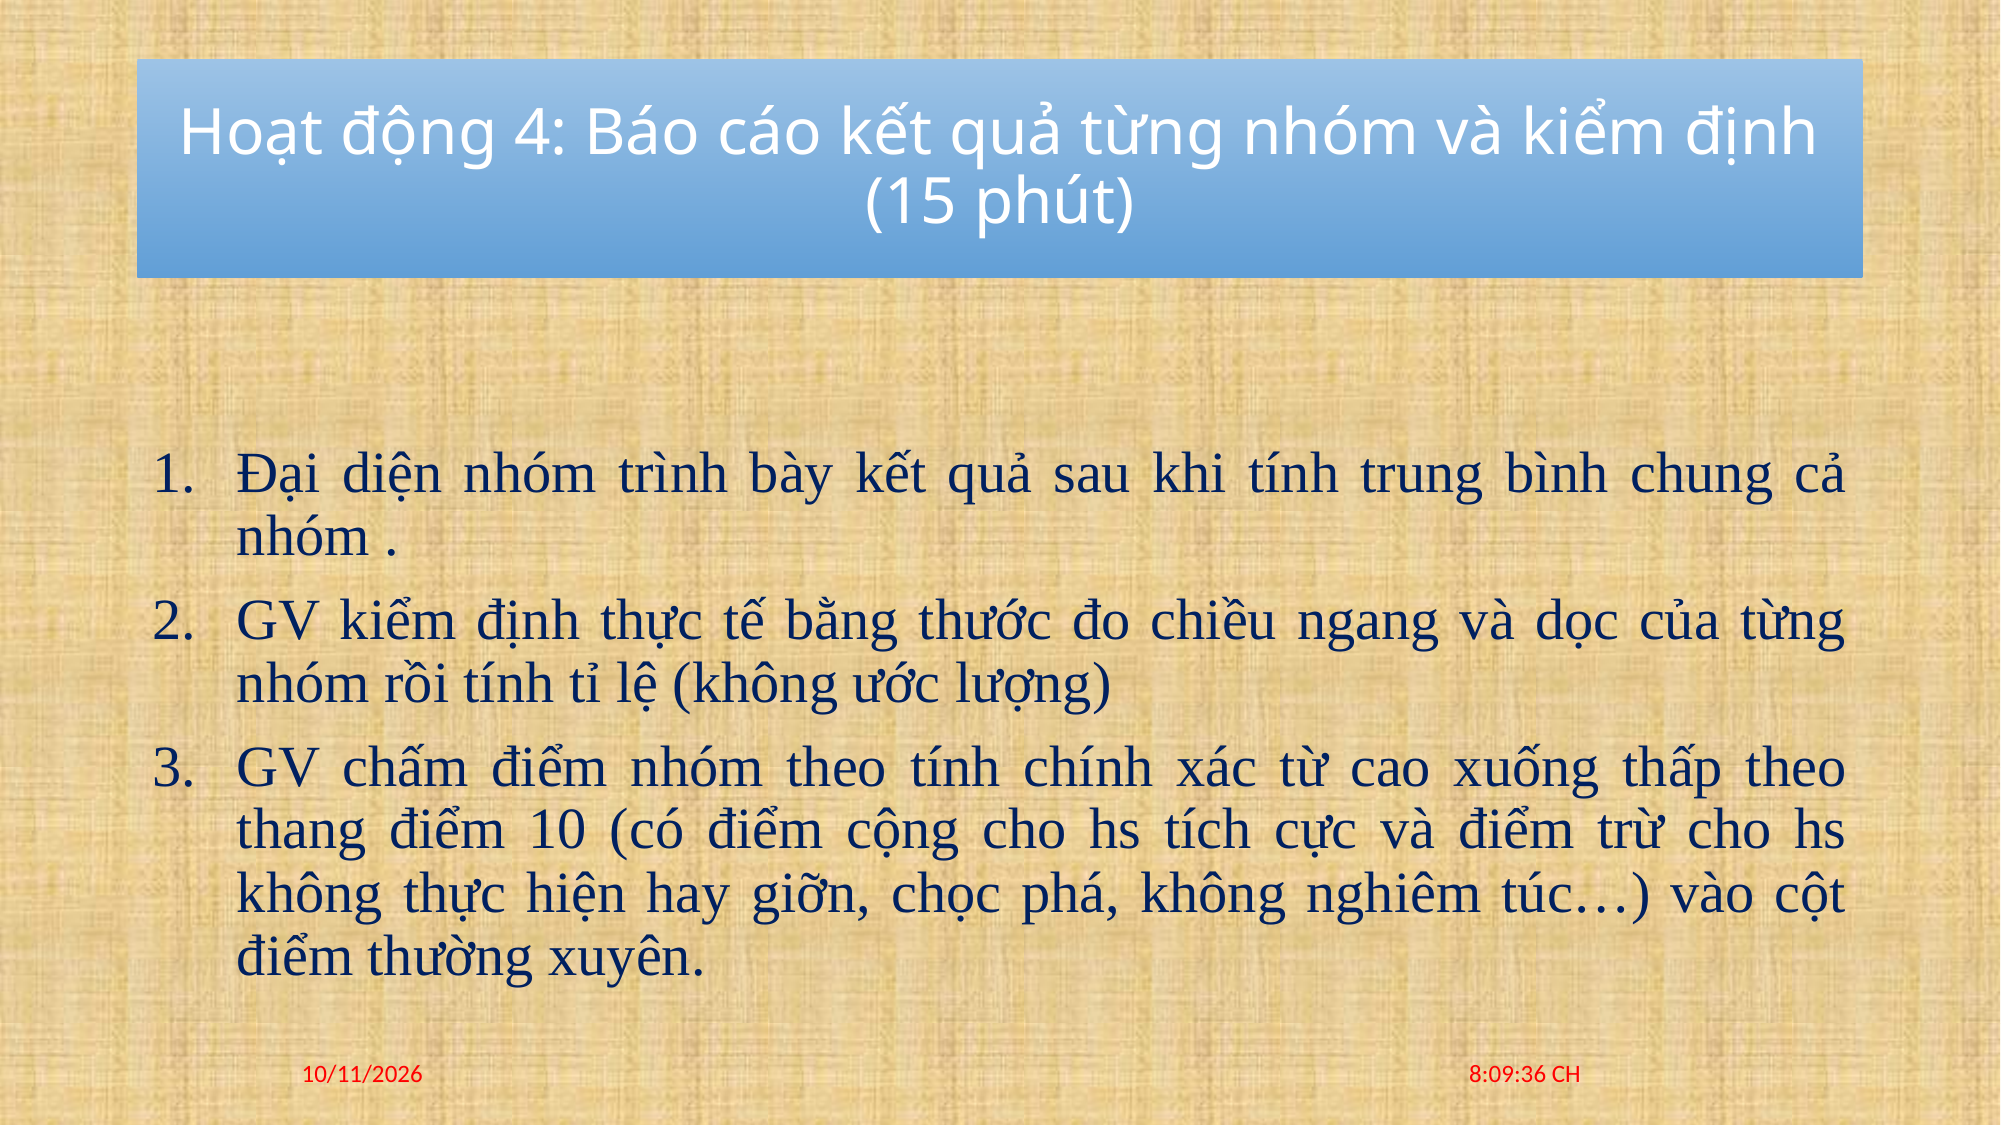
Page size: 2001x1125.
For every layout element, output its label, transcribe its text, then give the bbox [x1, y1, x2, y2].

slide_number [137, 1042, 588, 1103]
title Hoạt động 4: Báo cáo kết quả từng nhóm và kiểm định (15 phút) [137, 59, 1863, 278]
footer 8:09:36 CH [1187, 1042, 1863, 1103]
picture [0, 0, 2001, 1125]
list Đại diện nhóm trình bày kết quả sau khi tính trung bình chung cả nhóm . GV kiểm định thực tế bằng thước đo chiều ngang và dọc của từng nhóm rồi tính tỉ lệ (không ước lượng) GV chấm điểm nhóm theo tính chính xác từ cao xuống thấp theo thang điểm 10 (có điểm cộng cho hs tích cực và điểm trừ cho hs không thực hiện hay giỡn, chọc phá, không nghiêm túc…) vào cột điểm thường xuyên. [137, 434, 1863, 1014]
